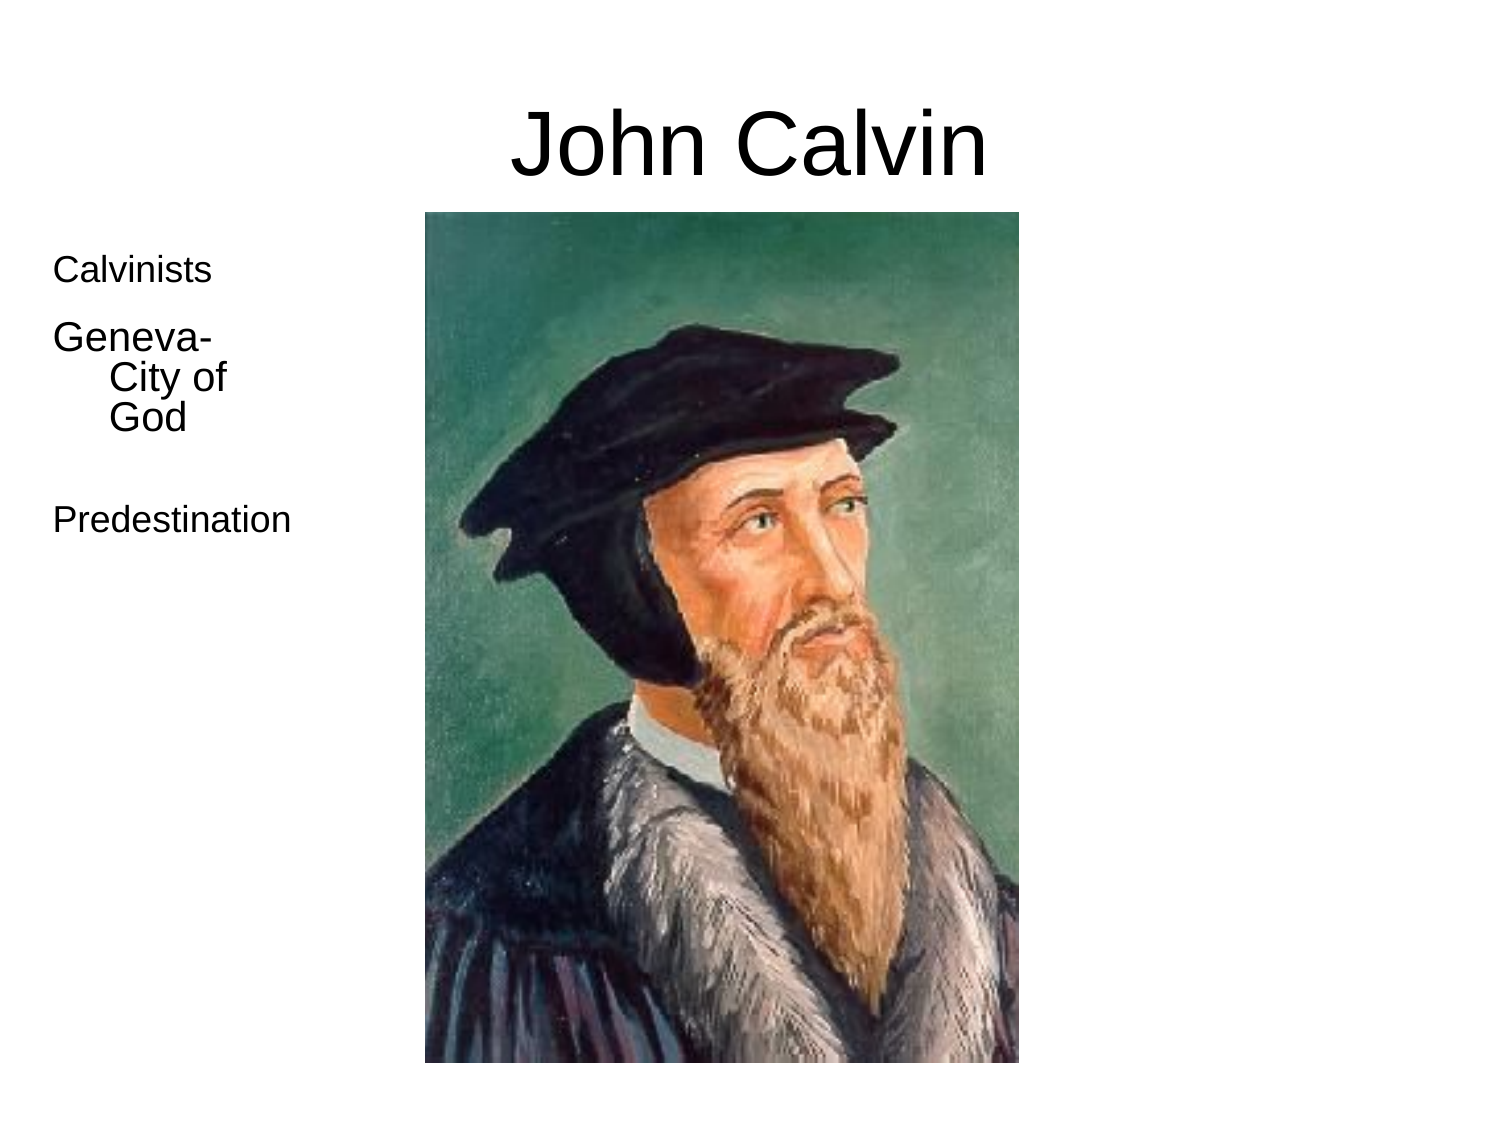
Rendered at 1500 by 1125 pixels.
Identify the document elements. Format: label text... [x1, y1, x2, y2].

title John Calvin [75, 45, 1425, 233]
list Geneva- City of God [37, 312, 288, 450]
picture [424, 212, 1020, 1063]
text_box Predestination [37, 487, 325, 548]
text_box Calvinists [37, 237, 338, 298]
